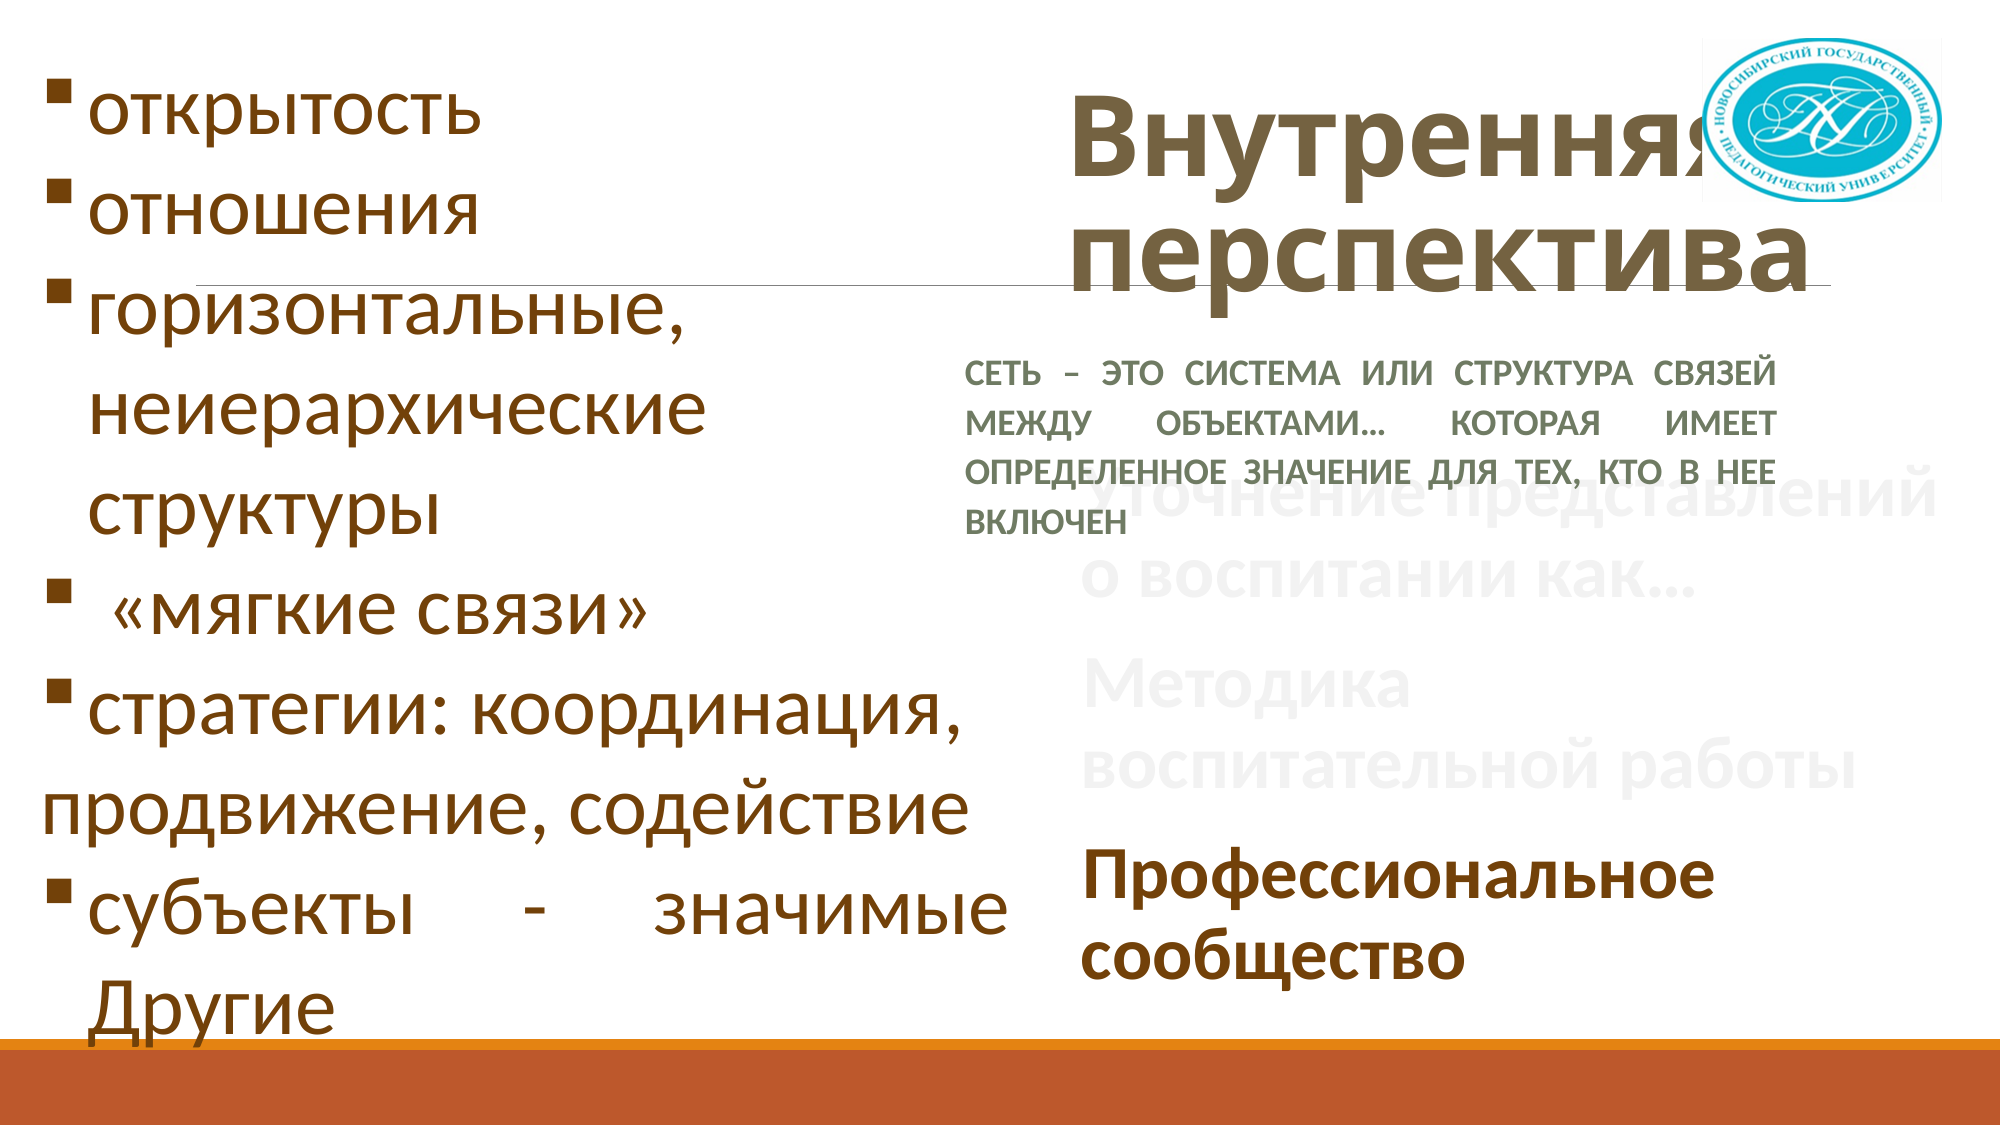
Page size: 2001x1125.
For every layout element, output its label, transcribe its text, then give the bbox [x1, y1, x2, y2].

text_box открытость отношения горизонтальные, неиерархические структуры «мягкие связи» стратегии: координация, продвижение, содействие субъекты - значимые Другие [25, 43, 1026, 1059]
list Уточнение представлений о воспитании как… Методика воспитательной работы Профессиональное сообщество [1065, 443, 1942, 986]
picture [1701, 37, 1943, 202]
text_box СЕТЬ – ЭТО СИСТЕМА ИЛИ СТРУКТУРА СВЯЗЕЙ МЕЖДУ ОБЪЕКТАМИ… КОТОРАЯ ИМЕЕТ ОПРЕДЕЛЕННОЕ ЗНАЧЕНИЕ ДЛЯ ТЕХ, КТО В НЕЕ ВКЛЮЧЕН [950, 336, 1793, 550]
title Внутренняя перспектива [1050, 29, 1958, 323]
